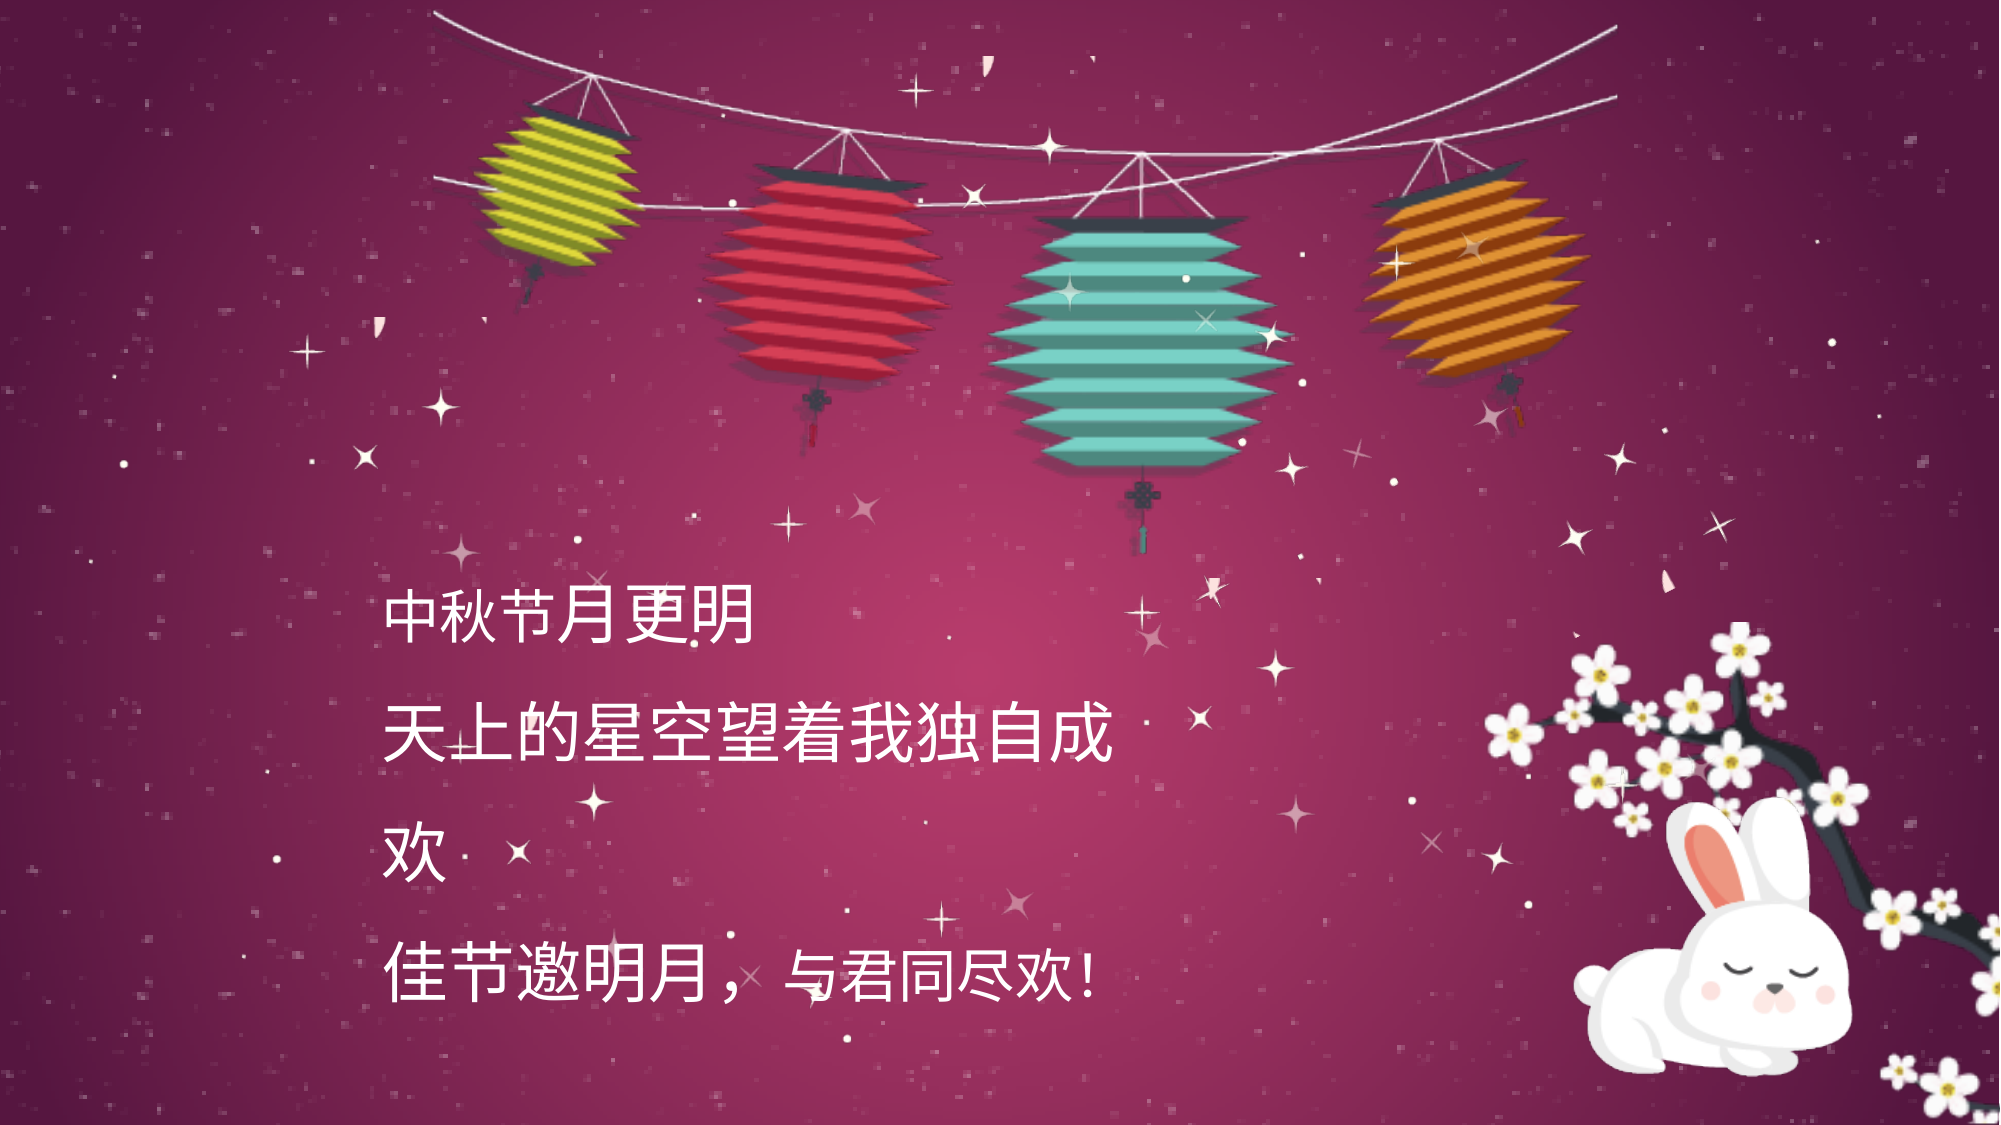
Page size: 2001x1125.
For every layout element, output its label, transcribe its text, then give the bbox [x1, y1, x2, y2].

picture [0, 0, 2000, 1125]
text_box 中秋节月更明 天上的星空望着我独自成欢 佳节邀明月，与君同尽欢！ [366, 662, 716, 712]
